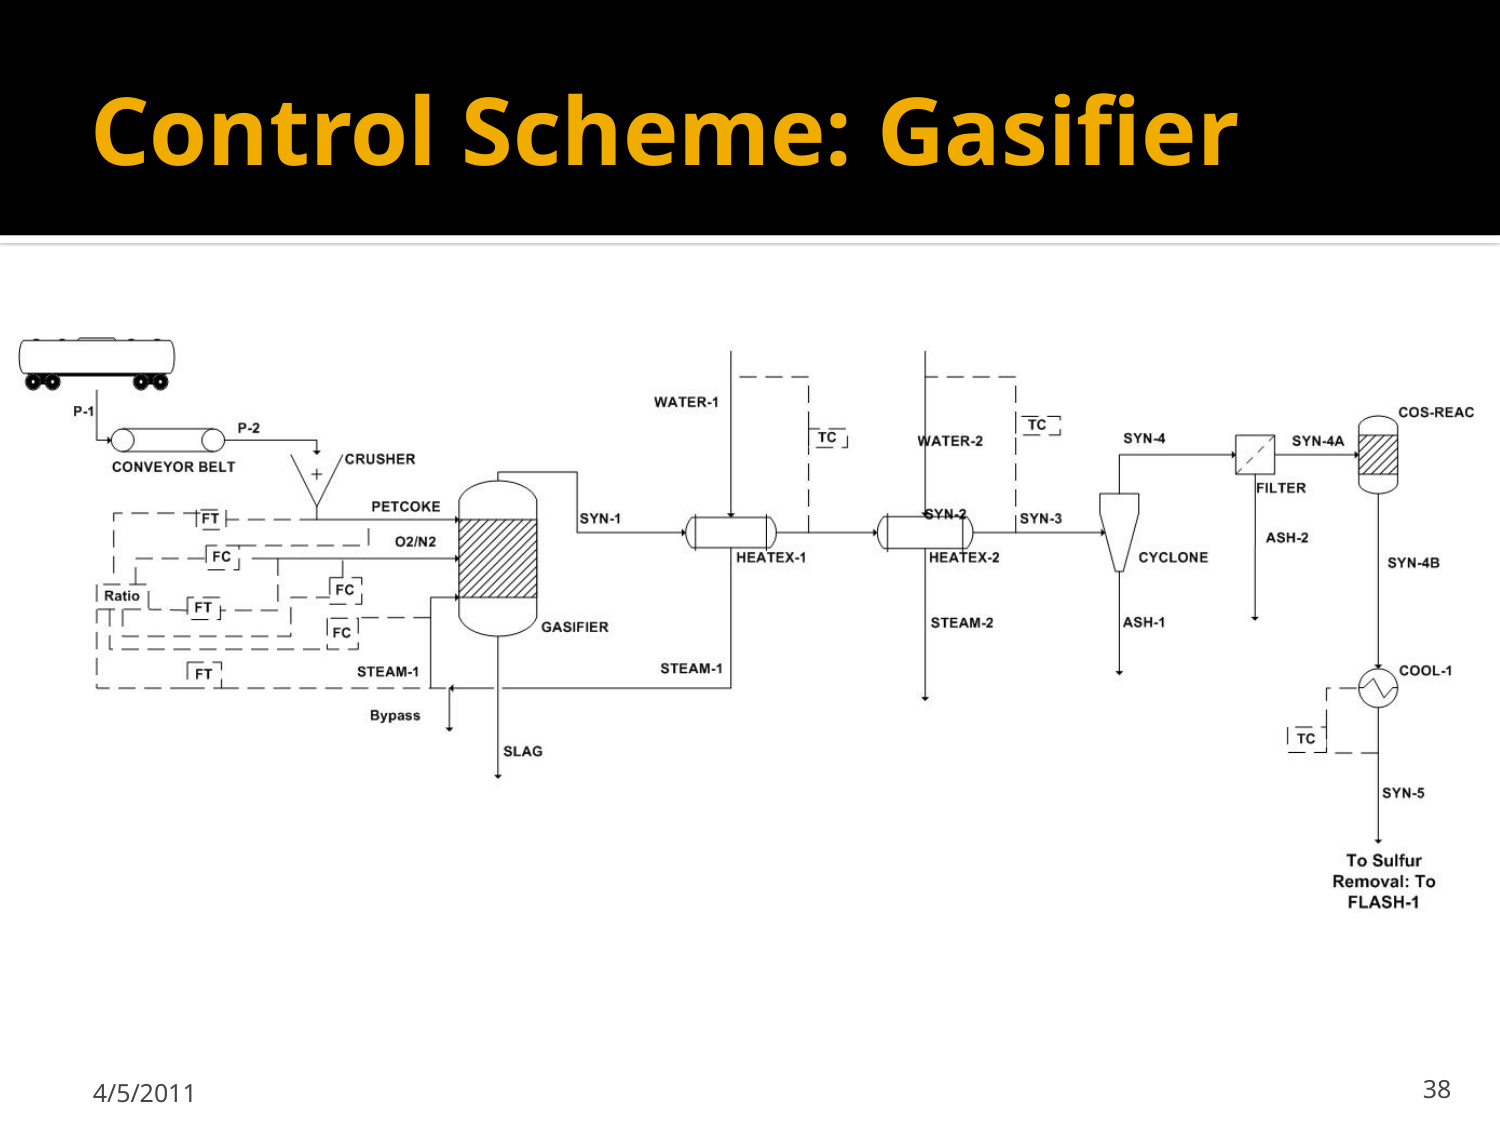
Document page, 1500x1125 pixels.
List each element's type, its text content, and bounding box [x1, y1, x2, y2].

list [18, 337, 1475, 913]
slide_number 38 [1345, 1062, 1467, 1108]
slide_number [75, 1062, 425, 1108]
title Control Scheme: Gasifier [75, 25, 1425, 231]
